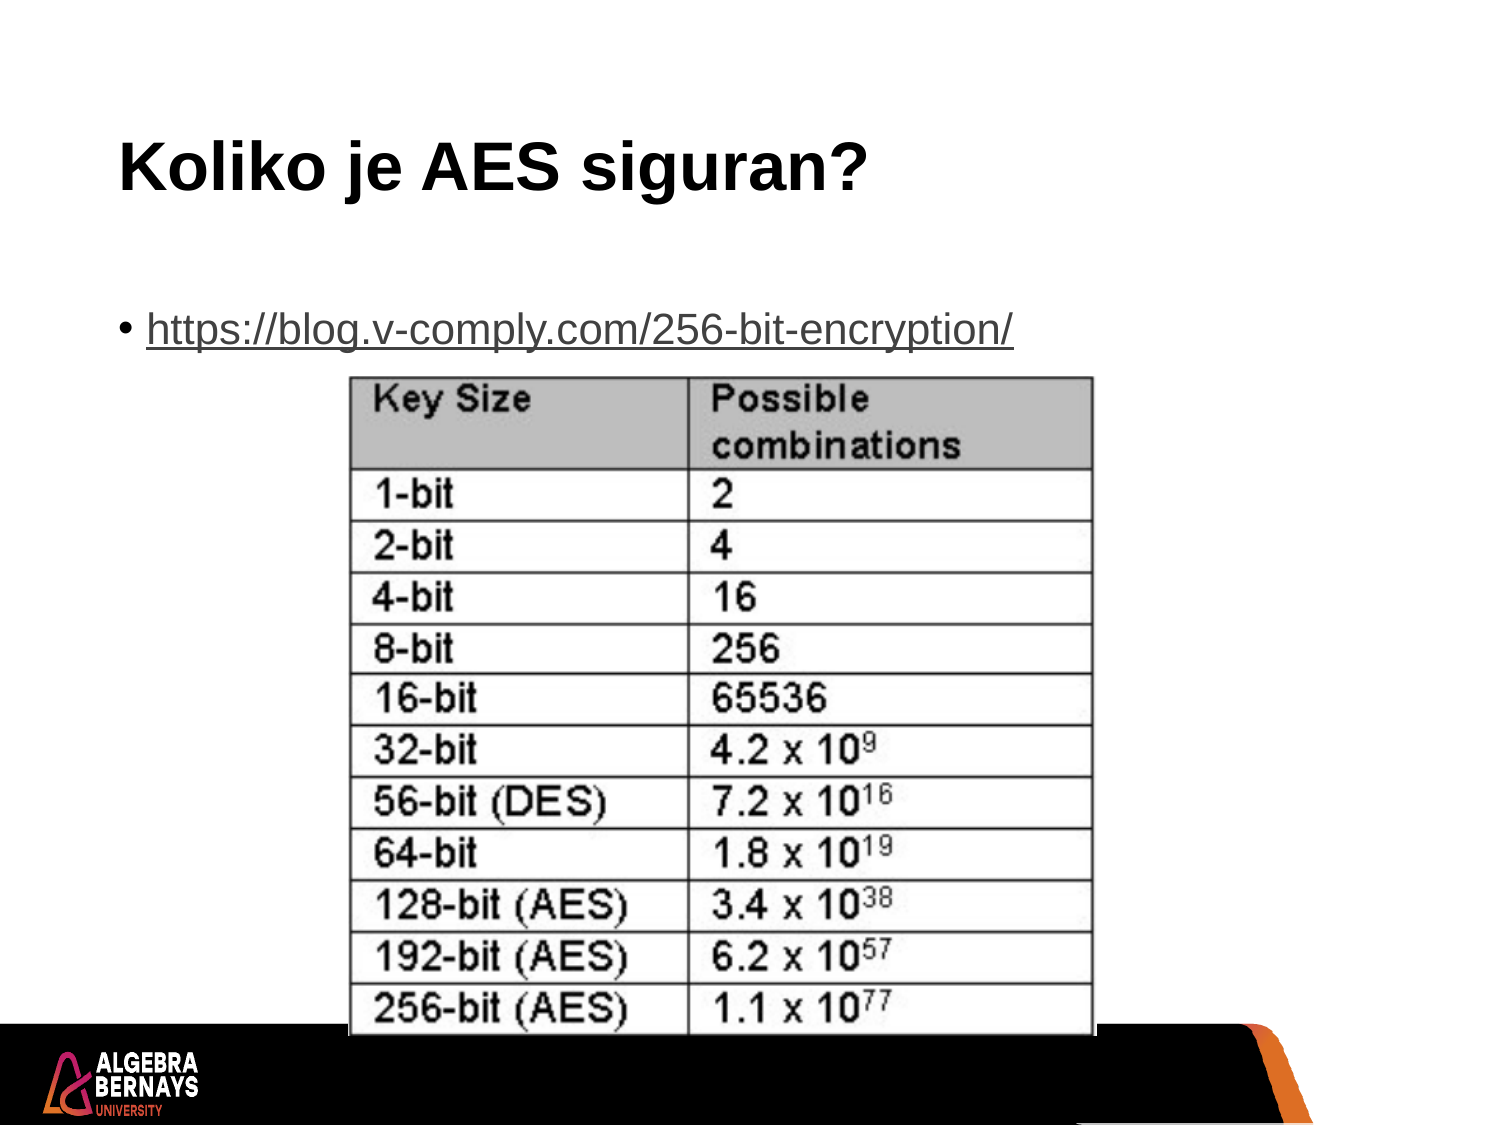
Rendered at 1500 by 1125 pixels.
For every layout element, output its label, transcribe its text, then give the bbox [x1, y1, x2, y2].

list https://blog.v-comply.com/256-bit-encryption/ [103, 299, 1397, 1014]
title Koliko je AES siguran? [103, 59, 1397, 278]
picture [0, 376, 1468, 1125]
